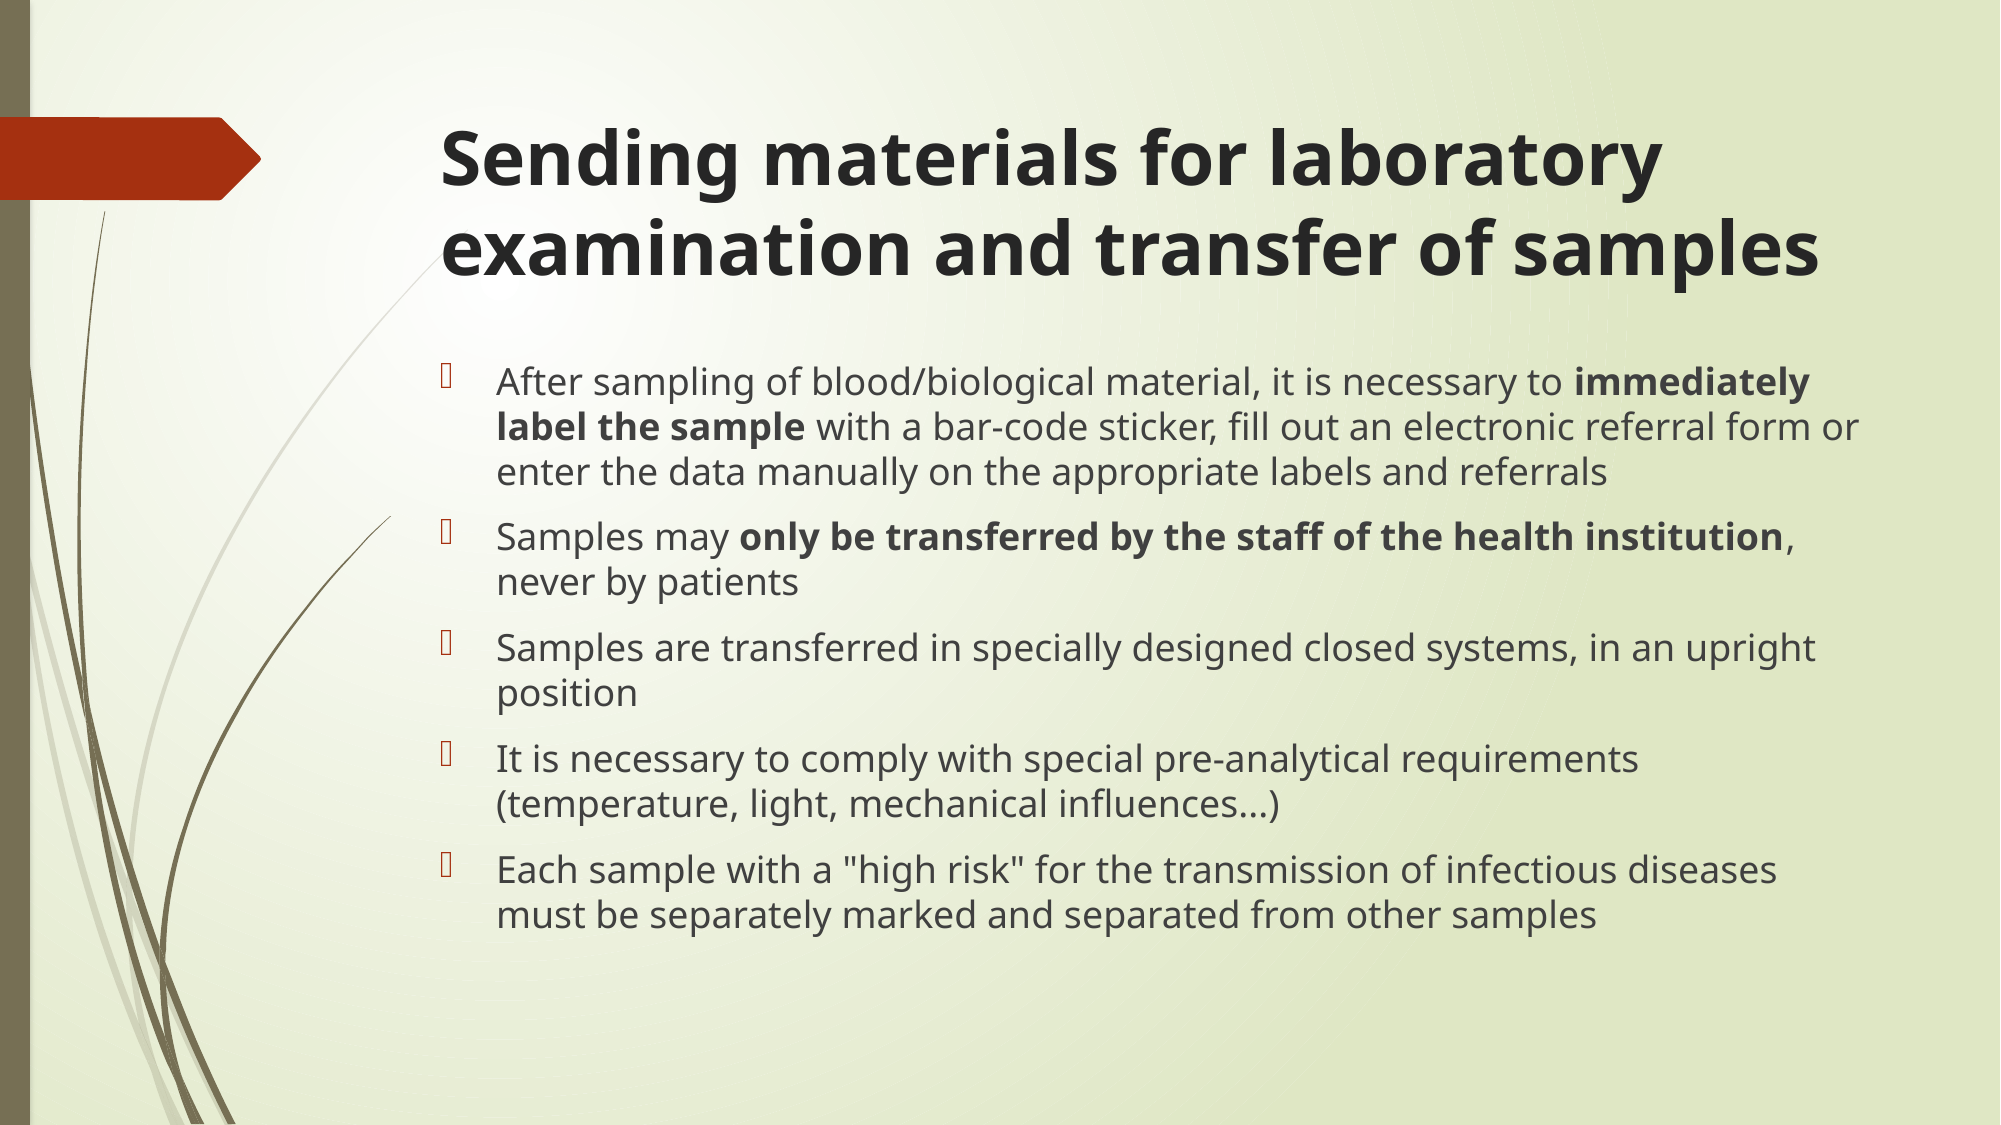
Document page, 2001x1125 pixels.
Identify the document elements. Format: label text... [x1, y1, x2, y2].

list After sampling of blood/biological material, it is necessary to immediately label the sample with a bar-code sticker, fill out an electronic referral form or enter the data manually on the appropriate labels and referrals Samples may only be transferred by the staff of the health institution, never by patients Samples are transferred in specially designed closed systems, in an upright position It is necessary to comply with special pre-analytical requirements (temperature, light, mechanical influences...) Each sample with a "high risk" for the transmission of infectious diseases must be separately marked and separated from other samples [424, 350, 1888, 970]
title Sending materials for laboratory examination and transfer of samples [425, 102, 1888, 313]
